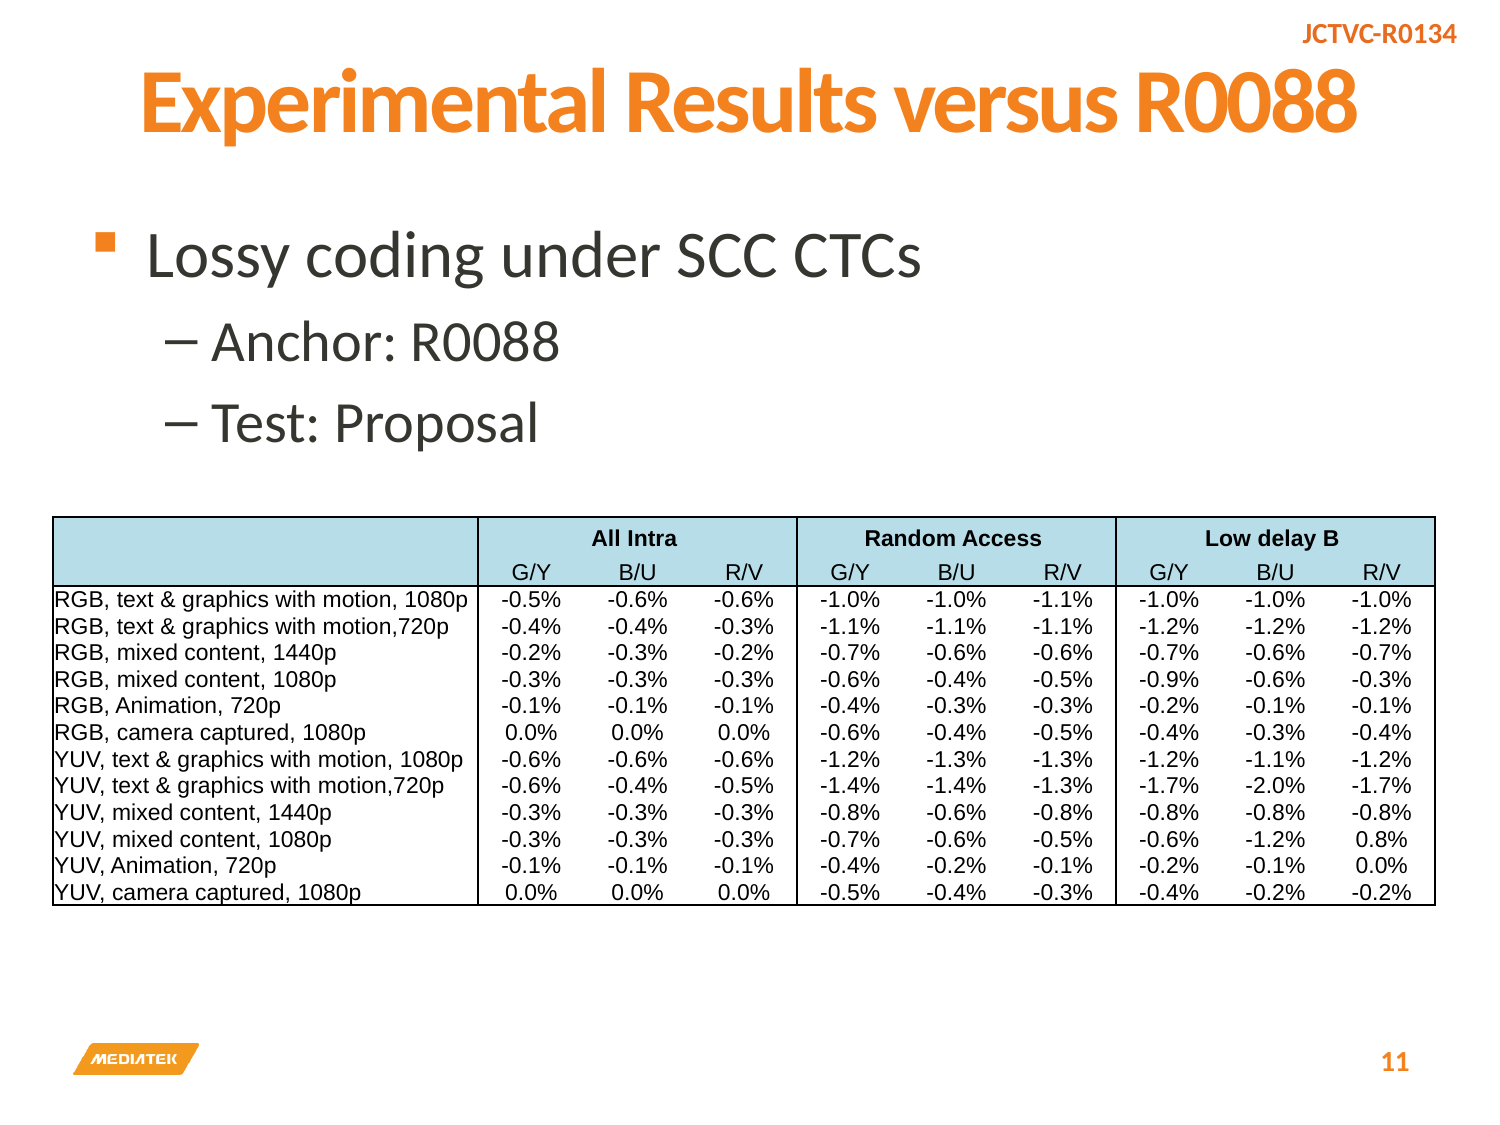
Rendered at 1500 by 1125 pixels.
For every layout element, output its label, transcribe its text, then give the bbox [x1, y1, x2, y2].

table_cell -0.3% [1010, 692, 1115, 719]
table_cell -0.3% [691, 825, 796, 852]
table_cell -0.3% [479, 799, 585, 825]
table_cell -0.3% [691, 612, 796, 639]
table_cell -0.7% [1117, 639, 1222, 666]
table_cell YUV, Animation, 720p [54, 852, 477, 879]
table_cell 0.0% [585, 719, 691, 745]
table_cell -0.6% [903, 825, 1010, 852]
table_cell -0.5% [1010, 825, 1115, 852]
picture [73, 1043, 199, 1075]
table_cell -1.2% [1222, 825, 1329, 852]
slide_number 11 [1251, 1029, 1425, 1090]
table_cell -0.3% [1222, 719, 1329, 745]
table_cell -1.0% [798, 587, 903, 612]
table_cell -0.5% [1010, 719, 1115, 745]
table_cell -0.3% [585, 825, 691, 852]
table_cell -0.2% [1329, 879, 1434, 904]
table_cell -1.1% [1010, 612, 1115, 639]
table_cell -0.4% [798, 692, 903, 719]
title Experimental Results versus R0088 [75, 54, 1425, 161]
table_cell -0.3% [479, 825, 585, 852]
table_cell -0.5% [479, 587, 585, 612]
table_cell -0.3% [585, 666, 691, 692]
table_cell R/V [691, 551, 796, 585]
table_cell -1.0% [1117, 587, 1222, 612]
table_cell -0.1% [479, 692, 585, 719]
table_cell -1.2% [1117, 745, 1222, 772]
table_cell -1.1% [1222, 745, 1329, 772]
table_cell G/Y [1117, 551, 1222, 585]
table_header [54, 518, 477, 551]
table_cell -0.9% [1117, 666, 1222, 692]
table_cell -0.1% [585, 692, 691, 719]
table_cell -1.1% [798, 612, 903, 639]
table_cell -0.6% [691, 745, 796, 772]
table_cell 0.0% [479, 879, 585, 904]
table_cell -0.6% [479, 772, 585, 799]
table_cell -0.6% [1222, 666, 1329, 692]
table_cell -0.2% [479, 639, 585, 666]
table_cell -2.0% [1222, 772, 1329, 799]
table_cell 0.0% [585, 879, 691, 904]
table_cell 0.0% [479, 719, 585, 745]
table_header All Intra [479, 518, 796, 551]
table_cell YUV, text & graphics with motion, 1080p [54, 745, 477, 772]
table_cell G/Y [798, 551, 903, 585]
table_cell -0.6% [585, 745, 691, 772]
table_cell -0.2% [691, 639, 796, 666]
table_cell -0.2% [1117, 692, 1222, 719]
table_cell -0.4% [903, 879, 1010, 904]
table_cell -0.6% [798, 719, 903, 745]
table_cell -0.6% [903, 799, 1010, 825]
table_cell -0.1% [691, 852, 796, 879]
table_cell -0.4% [1117, 719, 1222, 745]
table_cell YUV, camera captured, 1080p [54, 879, 477, 904]
table_cell YUV, text & graphics with motion,720p [54, 772, 477, 799]
table_cell -0.3% [691, 799, 796, 825]
list Lossy coding under SCC CTCs Anchor: R0088 Test: Proposal [75, 203, 1425, 480]
table_cell 0.0% [691, 879, 796, 904]
table_cell -0.2% [1117, 852, 1222, 879]
table_cell -0.3% [691, 666, 796, 692]
table_cell -0.6% [1222, 639, 1329, 666]
table_cell -0.1% [1222, 692, 1329, 719]
table_cell -0.8% [1329, 799, 1434, 825]
table_cell 0.8% [1329, 825, 1434, 852]
table_cell -0.3% [585, 799, 691, 825]
table_cell -0.5% [1010, 666, 1115, 692]
table_cell YUV, mixed content, 1080p [54, 825, 477, 852]
table_cell -0.1% [585, 852, 691, 879]
table_cell G/Y [479, 551, 585, 585]
table_cell -0.4% [903, 719, 1010, 745]
table_cell 0.0% [691, 719, 796, 745]
table_cell B/U [1222, 551, 1329, 585]
table_cell -1.0% [903, 587, 1010, 612]
table_cell -0.2% [1222, 879, 1329, 904]
table_cell -0.8% [798, 799, 903, 825]
table_cell -0.3% [479, 666, 585, 692]
table_cell -1.4% [798, 772, 903, 799]
table_cell -0.3% [1010, 879, 1115, 904]
table_cell RGB, Animation, 720p [54, 692, 477, 719]
table_cell -0.6% [585, 587, 691, 612]
table_cell -0.3% [585, 639, 691, 666]
table_cell -1.2% [1117, 612, 1222, 639]
table_cell -0.4% [798, 852, 903, 879]
table_cell -1.1% [1010, 587, 1115, 612]
table_cell -0.7% [798, 825, 903, 852]
table_cell -0.1% [1222, 852, 1329, 879]
table_cell -1.2% [1329, 612, 1434, 639]
table_cell YUV, mixed content, 1440p [54, 799, 477, 825]
table_cell -0.8% [1222, 799, 1329, 825]
table_cell -1.7% [1329, 772, 1434, 799]
table_cell -0.4% [479, 612, 585, 639]
table_cell -0.7% [798, 639, 903, 666]
table_cell -1.3% [1010, 745, 1115, 772]
table_cell -0.3% [903, 692, 1010, 719]
table_cell -0.1% [1010, 852, 1115, 879]
table_header Random Access [798, 518, 1115, 551]
table_cell RGB, text & graphics with motion,720p [54, 612, 477, 639]
table_cell -0.5% [691, 772, 796, 799]
table_cell -1.2% [1329, 745, 1434, 772]
table_cell R/V [1010, 551, 1115, 585]
table_cell RGB, camera captured, 1080p [54, 719, 477, 745]
table_cell -1.3% [1010, 772, 1115, 799]
table_cell -0.1% [479, 852, 585, 879]
table_cell -0.4% [1117, 879, 1222, 904]
table_cell -0.6% [479, 745, 585, 772]
table_cell -0.1% [1329, 692, 1434, 719]
table_cell 0.0% [1329, 852, 1434, 879]
table_cell RGB, mixed content, 1080p [54, 666, 477, 692]
table_cell -0.2% [903, 852, 1010, 879]
table_cell -1.0% [1222, 587, 1329, 612]
table_cell -1.7% [1117, 772, 1222, 799]
table_cell R/V [1329, 551, 1434, 585]
table_cell RGB, text & graphics with motion, 1080p [54, 587, 477, 612]
table_cell -0.4% [1329, 719, 1434, 745]
table_cell -1.0% [1329, 587, 1434, 612]
table_cell -0.6% [798, 666, 903, 692]
table_cell -0.1% [691, 692, 796, 719]
table_cell -0.6% [1010, 639, 1115, 666]
table_cell -0.8% [1010, 799, 1115, 825]
table_cell -0.4% [903, 666, 1010, 692]
table_cell -0.6% [903, 639, 1010, 666]
table_cell RGB, mixed content, 1440p [54, 639, 477, 666]
table_cell -1.2% [798, 745, 903, 772]
table_cell -1.1% [903, 612, 1010, 639]
table_cell -0.6% [1117, 825, 1222, 852]
table_header Low delay B [1117, 518, 1434, 551]
table_cell -1.2% [1222, 612, 1329, 639]
table_cell -0.5% [798, 879, 903, 904]
table_cell -0.3% [1329, 666, 1434, 692]
table_cell B/U [903, 551, 1010, 585]
table_cell -0.4% [585, 772, 691, 799]
table_cell B/U [585, 551, 691, 585]
table_cell -0.7% [1329, 639, 1434, 666]
table_cell -1.3% [903, 745, 1010, 772]
table_cell -0.6% [691, 587, 796, 612]
table_cell [54, 551, 477, 585]
table_cell -0.4% [585, 612, 691, 639]
table_cell -0.8% [1117, 799, 1222, 825]
table_cell -1.4% [903, 772, 1010, 799]
